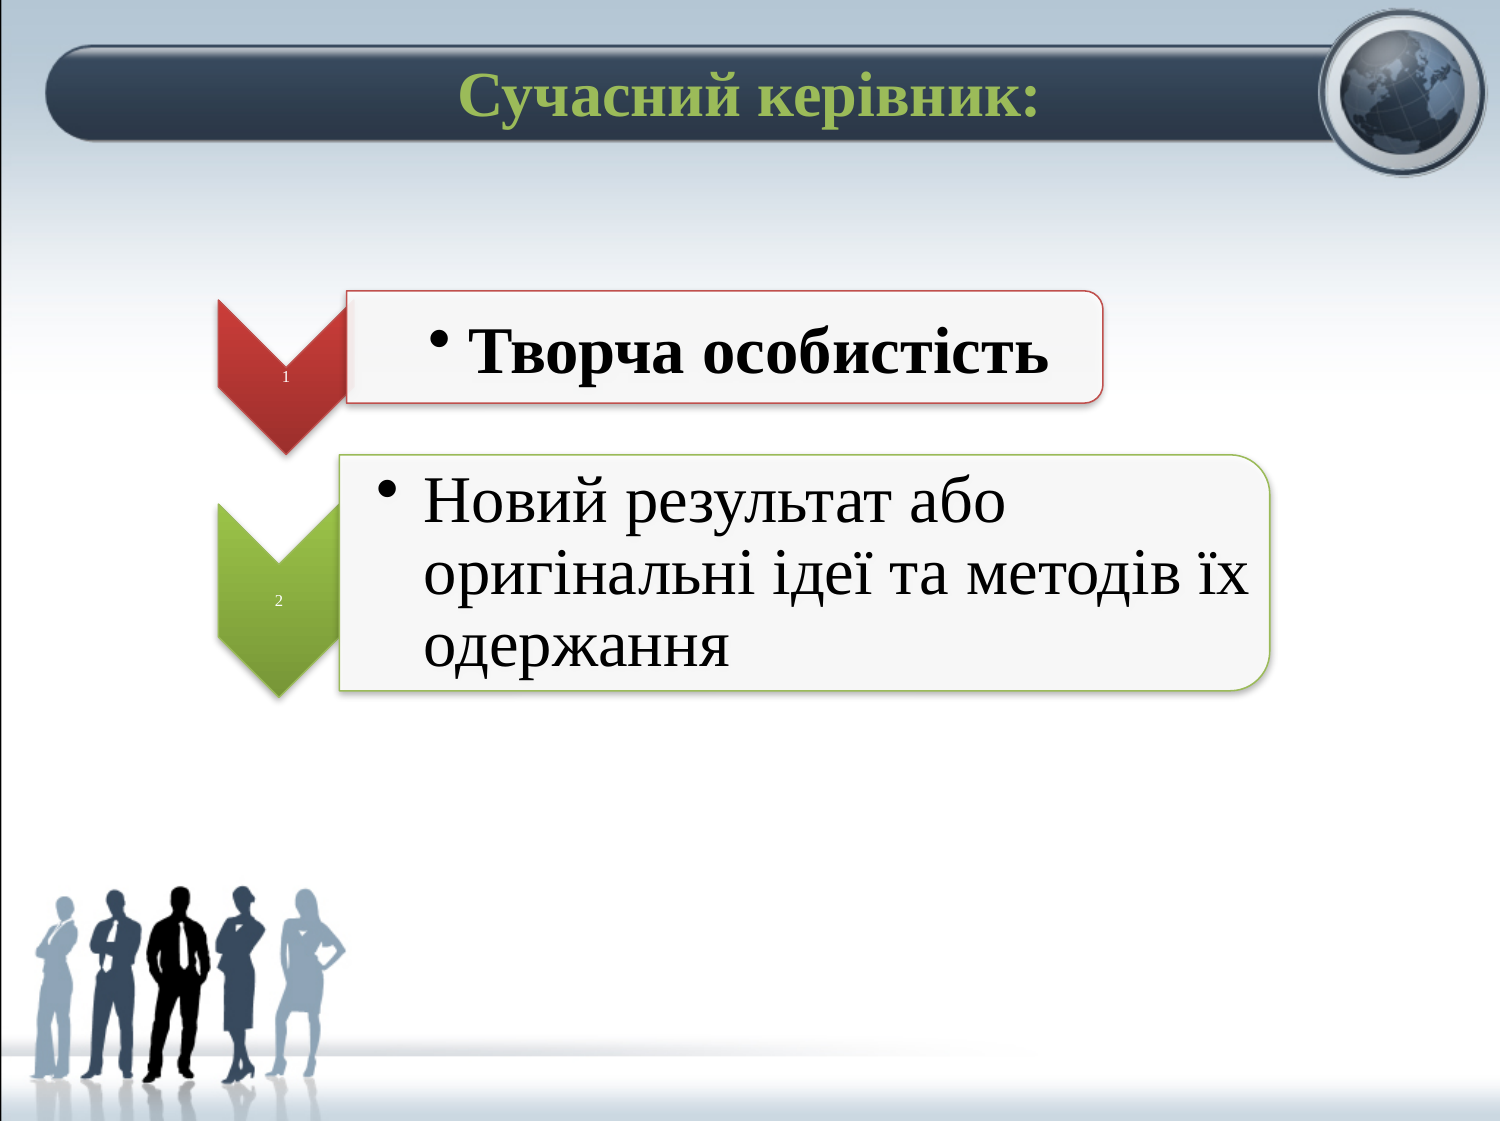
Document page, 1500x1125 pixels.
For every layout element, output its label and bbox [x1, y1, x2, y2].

picture [0, 0, 1500, 1121]
text_box [218, 160, 1270, 788]
